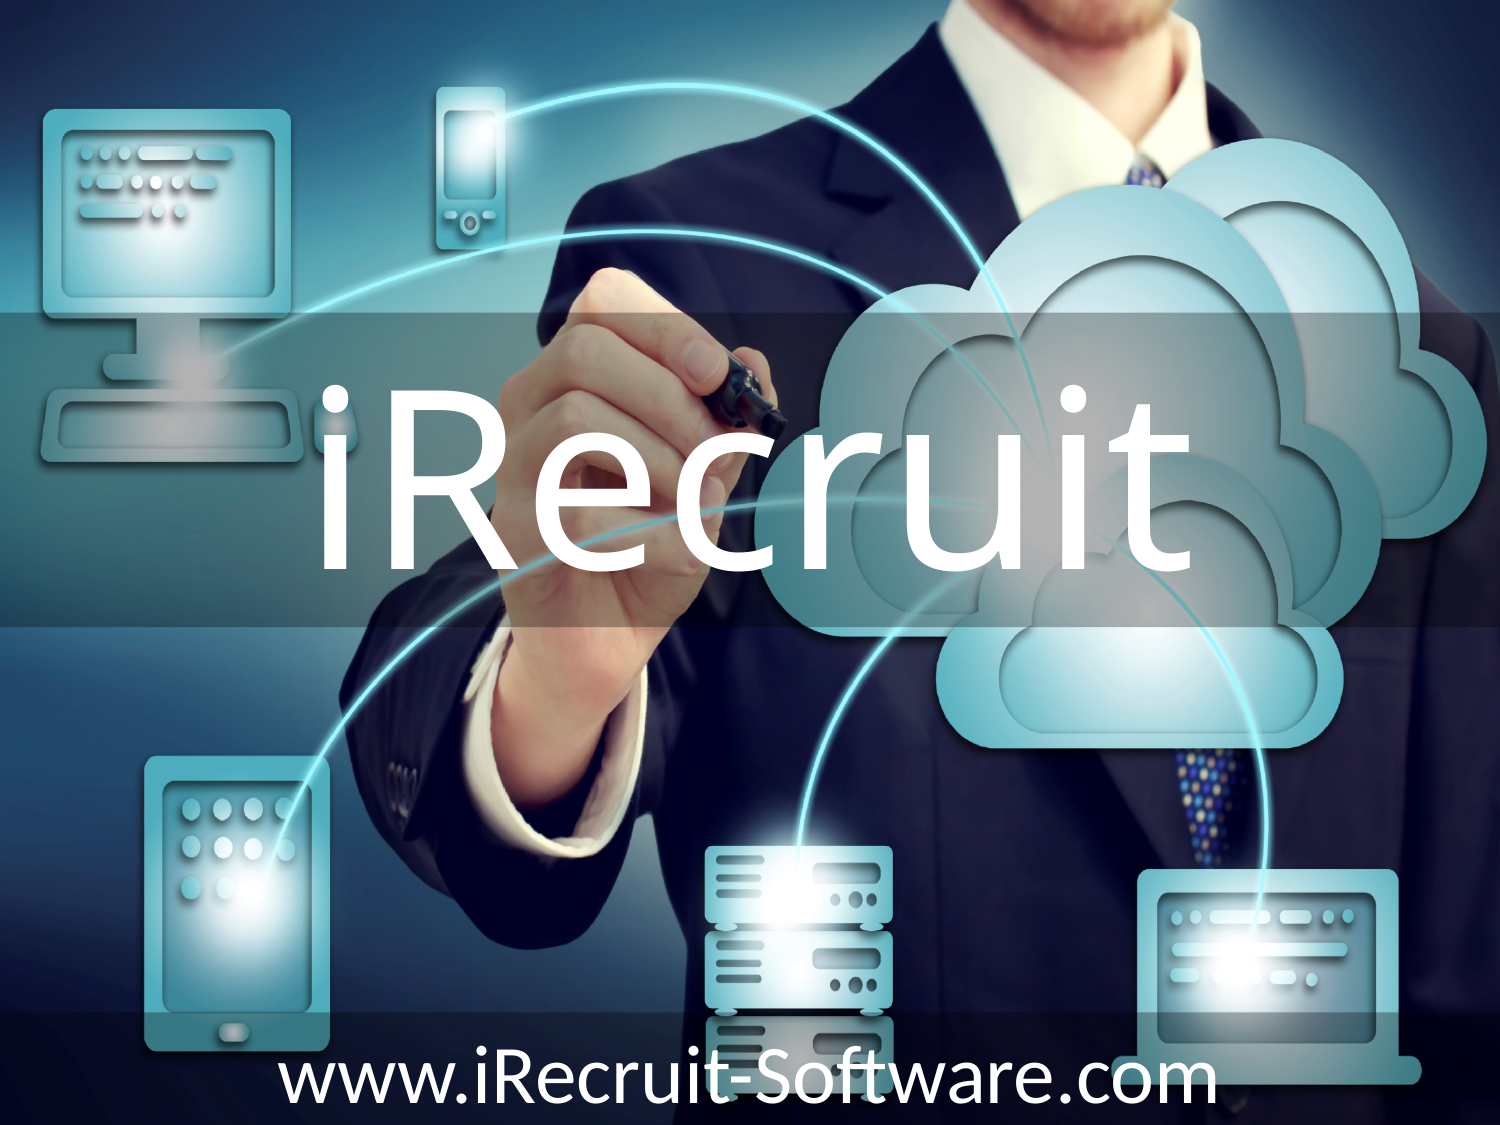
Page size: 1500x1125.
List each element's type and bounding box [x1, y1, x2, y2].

list [0, 0, 1500, 1125]
